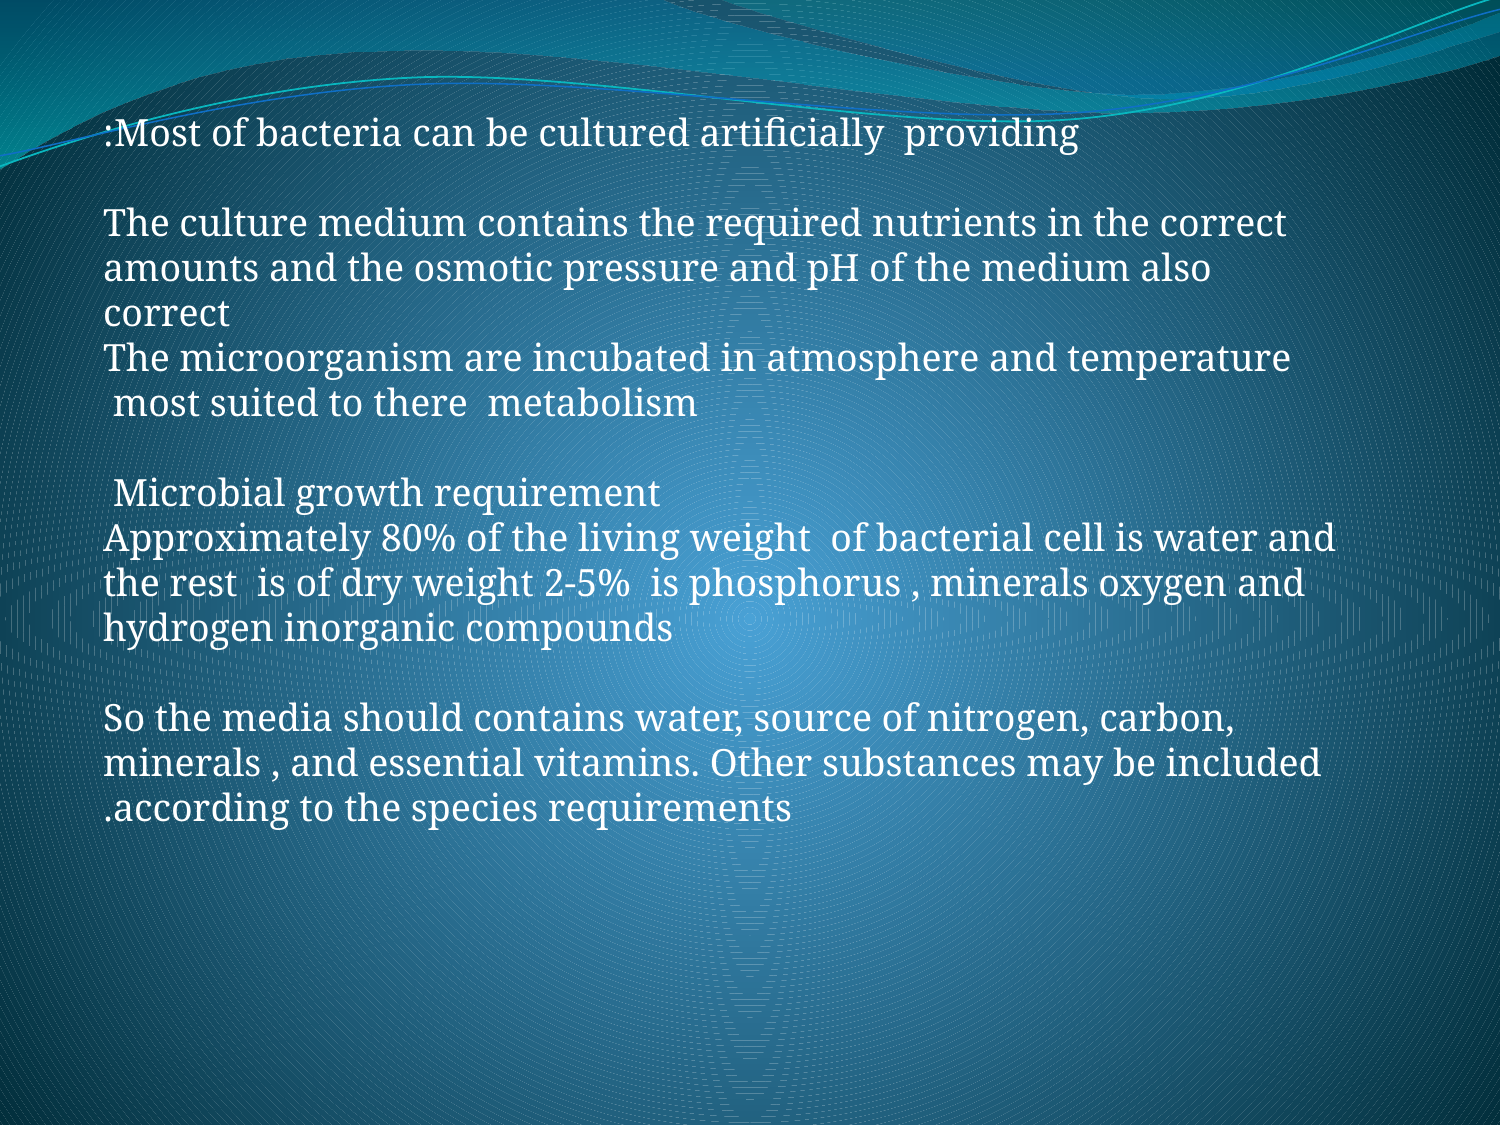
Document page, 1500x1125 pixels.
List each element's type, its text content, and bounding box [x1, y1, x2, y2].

text_box Most of bacteria can be cultured artificially providing: The culture medium contains the required nutrients in the correct amounts and the osmotic pressure and pH of the medium also correct The microorganism are incubated in atmosphere and temperature most suited to there metabolism Microbial growth requirement Approximately 80% of the living weight of bacterial cell is water and the rest is of dry weight 2-5% is phosphorus , minerals oxygen and hydrogen inorganic compounds So the media should contains water, source of nitrogen, carbon, minerals , and essential vitamins. Other substances may be included according to the species requirements. [88, 101, 1365, 927]
